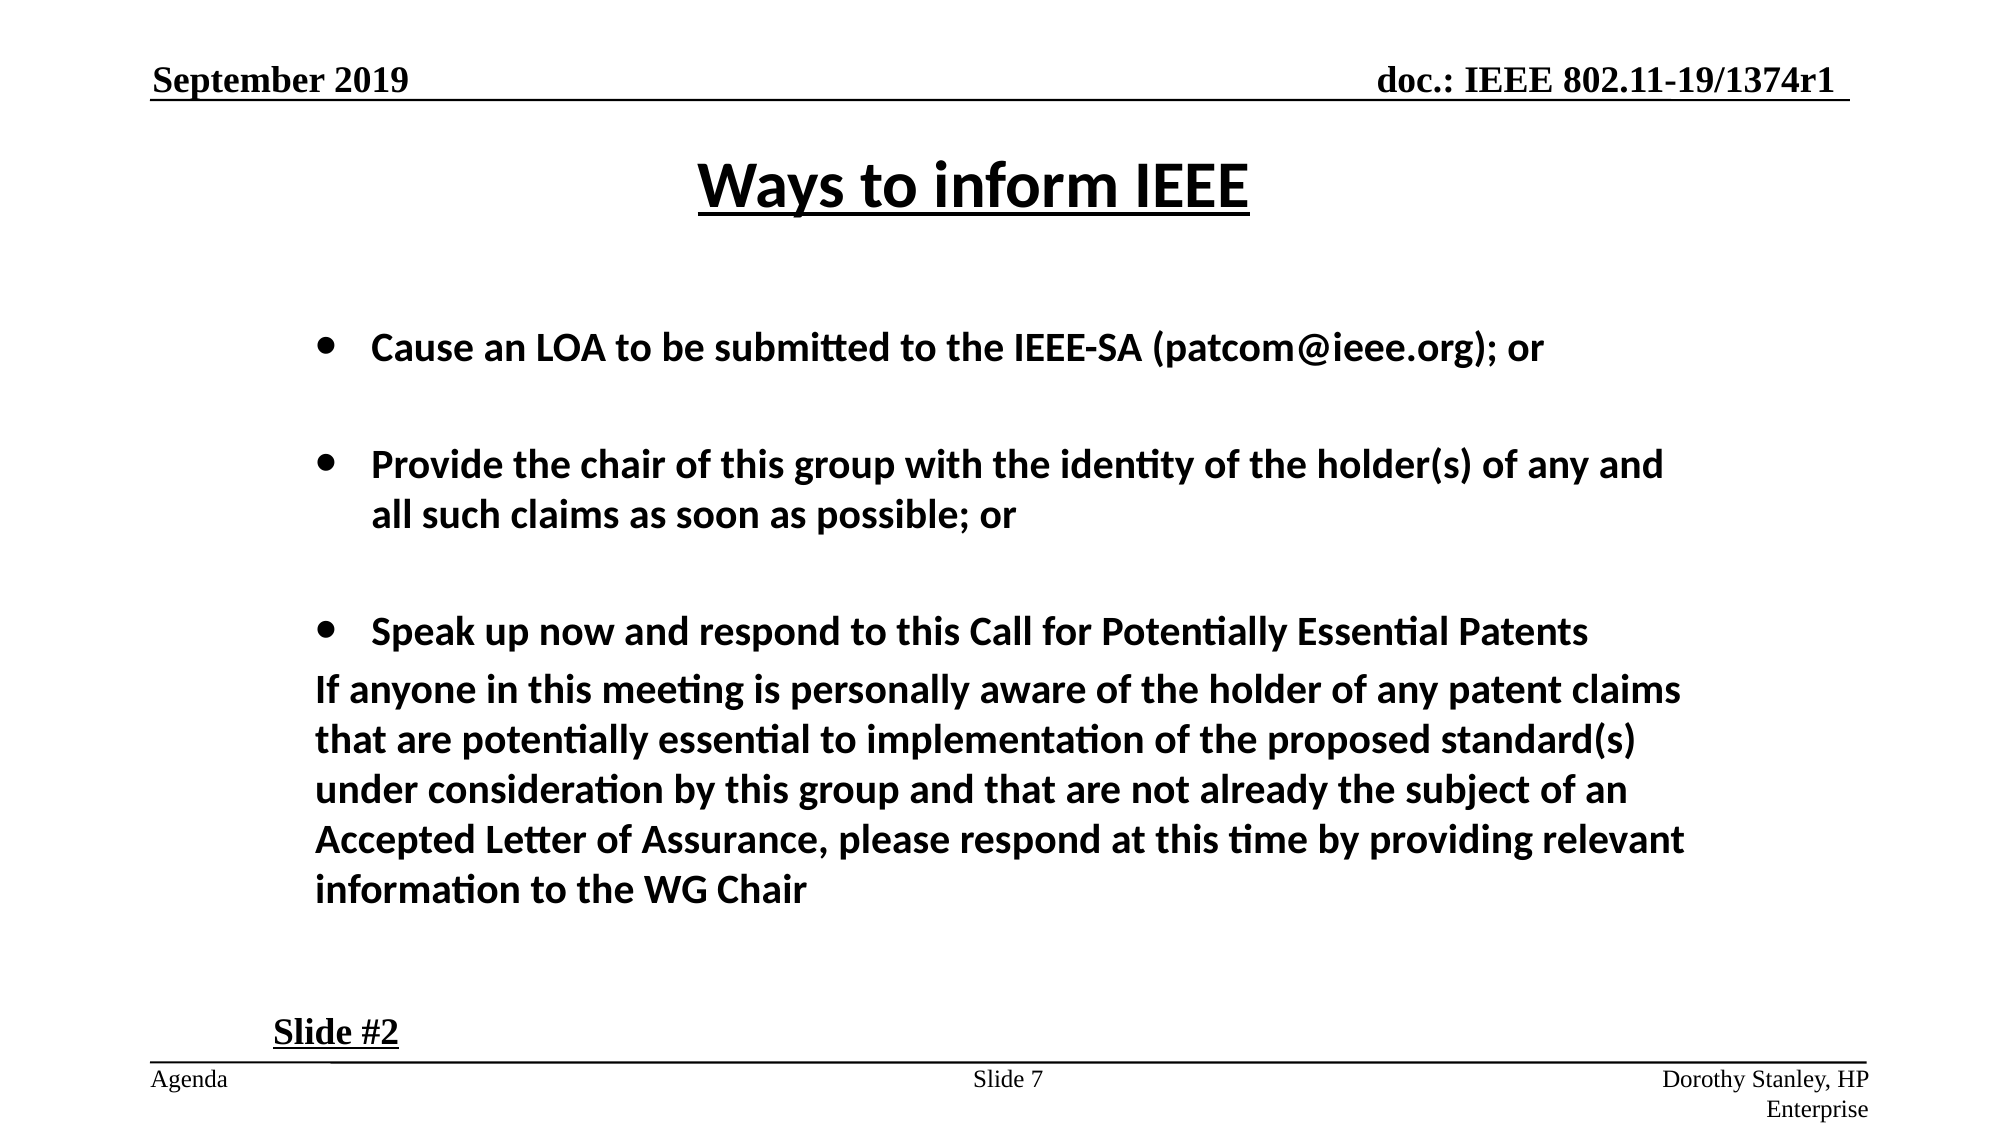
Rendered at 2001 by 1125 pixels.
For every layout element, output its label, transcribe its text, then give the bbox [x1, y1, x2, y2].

footer Dorothy Stanley, HP Enterprise [1609, 1062, 1869, 1093]
slide_number Slide 7 [964, 1062, 1053, 1093]
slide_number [152, 54, 567, 100]
text_box Slide #2 [258, 999, 415, 1060]
title Ways to inform IEEE [336, 99, 1612, 263]
list Cause an LOA to be submitted to the IEEE-SA (patcom@ieee.org); or Provide the chair of this group with the identity of the holder(s) of any and all such claims as soon as possible; or Speak up now and respond to this Call for Potentially Essential Patents If anyone in this meeting is personally aware of the holder of any patent claims that are potentially essential to implementation of the proposed standard(s) under consideration by this group and that are not already the subject of an Accepted Letter of Assurance, please respond at this time by providing relevant information to the WG Chair [300, 312, 1713, 950]
